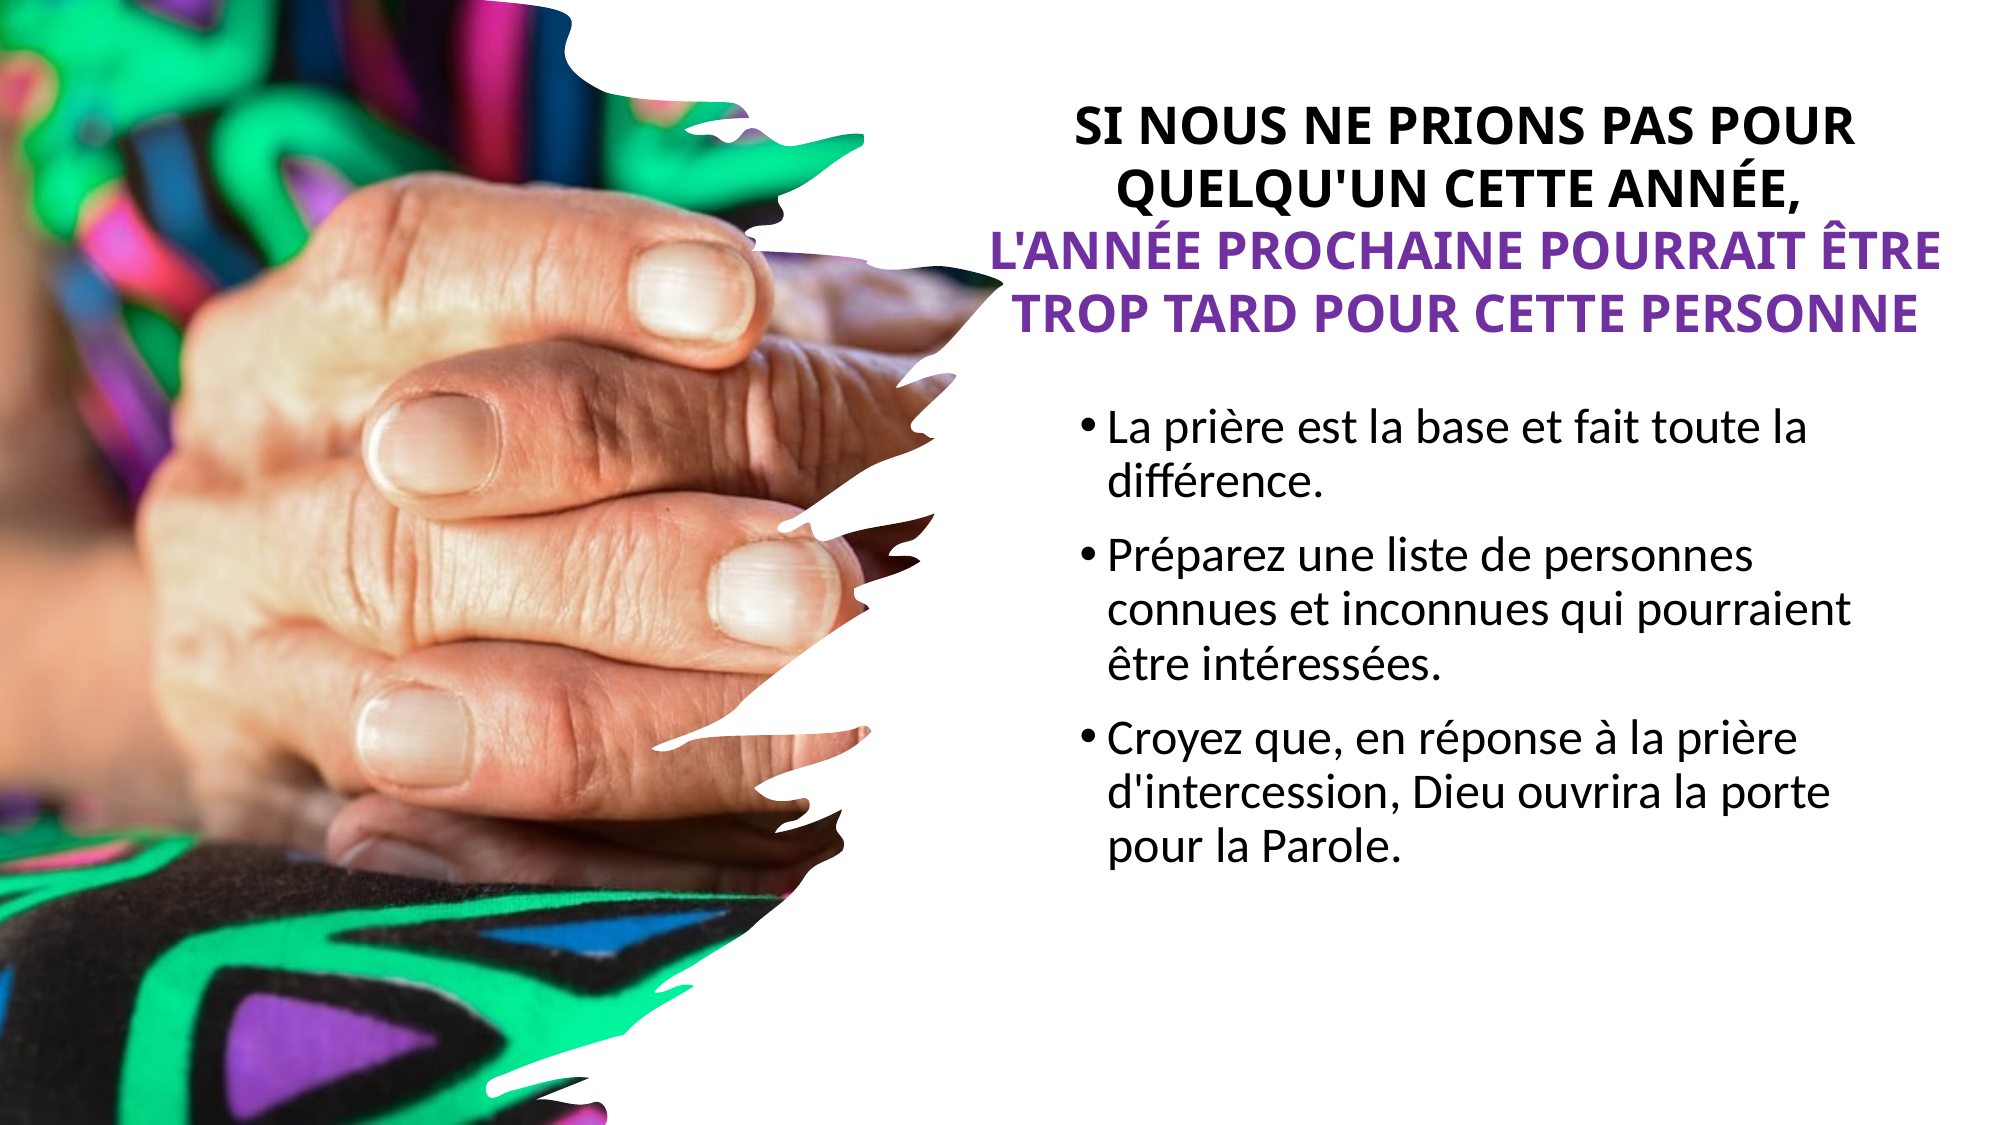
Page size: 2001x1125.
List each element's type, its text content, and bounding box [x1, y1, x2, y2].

title Si nous ne prions pas pour quelqu'un cette année, l'année prochaine pourrait être trop tard pour cette personne [1004, 23, 1998, 413]
list La prière est la base et fait toute la différence. Préparez une liste de personnes connues et inconnues qui pourraient être intéressées. Croyez que, en réponse à la prière d'intercession, Dieu ouvrira la porte pour la Parole. [1064, 392, 1937, 968]
picture [0, 0, 1004, 1125]
text_box [1004, 0, 2000, 1125]
